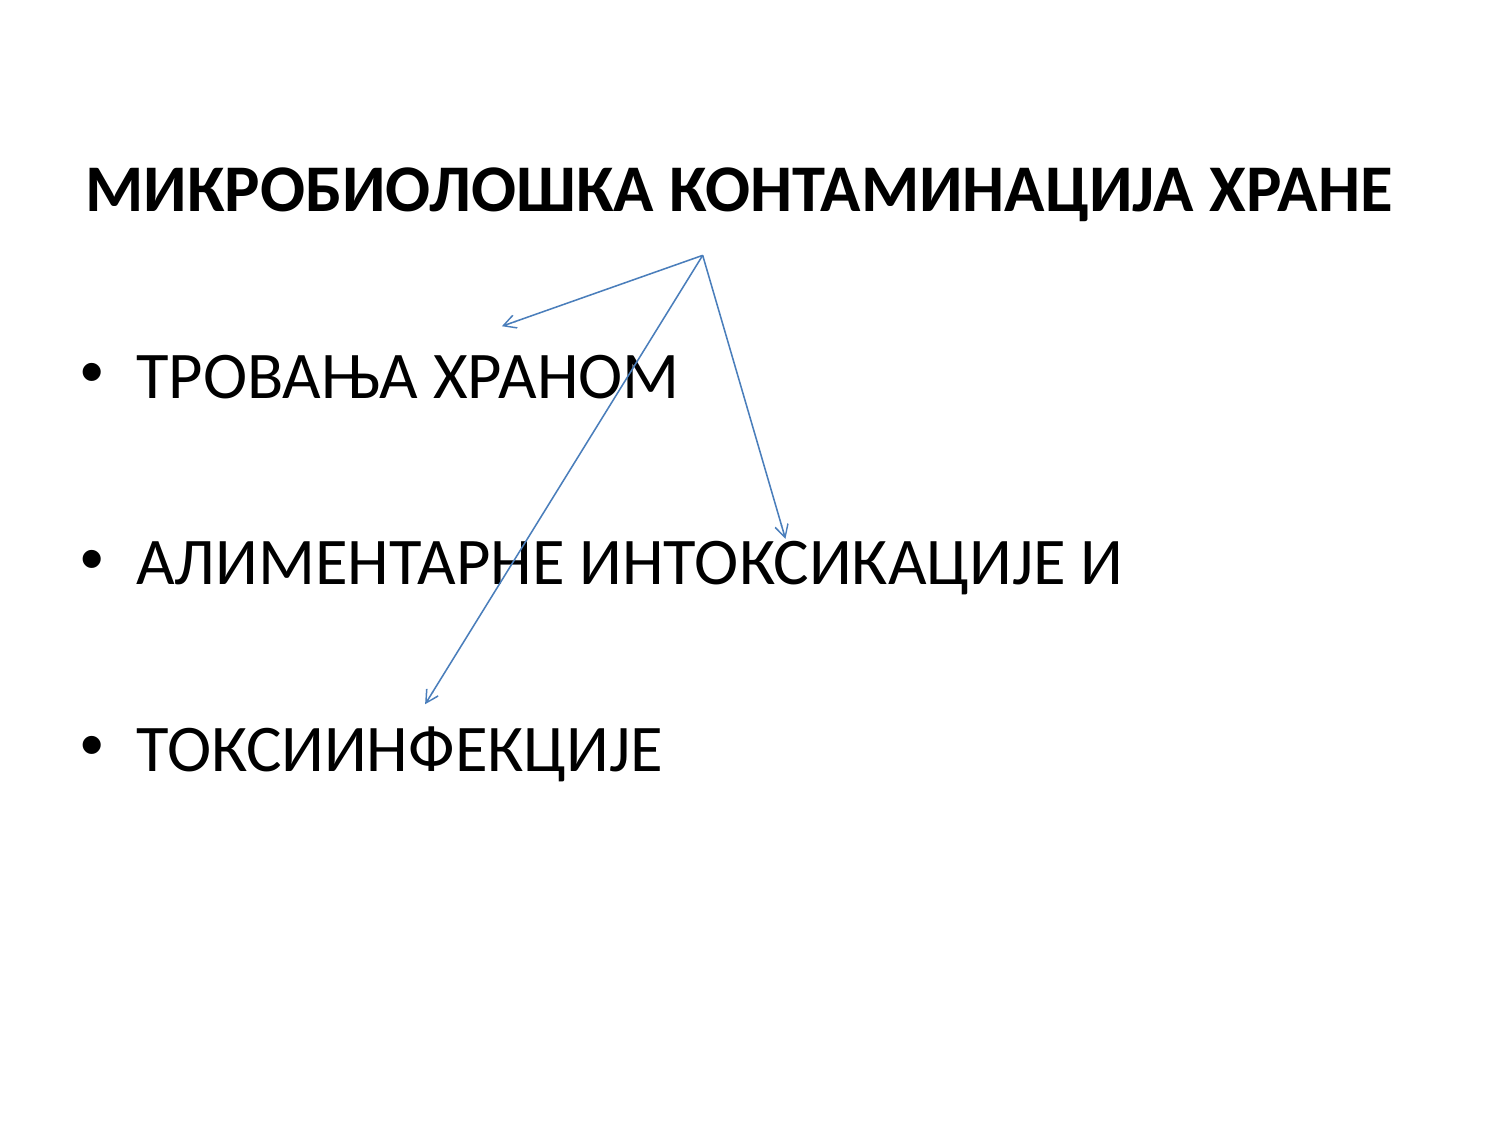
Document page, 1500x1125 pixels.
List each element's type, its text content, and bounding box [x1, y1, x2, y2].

list МИКРОБИОЛОШКА КОНТАМИНАЦИЈА ХРАНЕ ТРОВАЊА ХРАНОМ АЛИМЕНТАРНЕ ИНТОКСИКАЦИЈЕ И ТОКСИИНФЕКЦИЈЕ [64, 137, 1415, 880]
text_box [702, 255, 786, 540]
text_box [424, 255, 703, 705]
